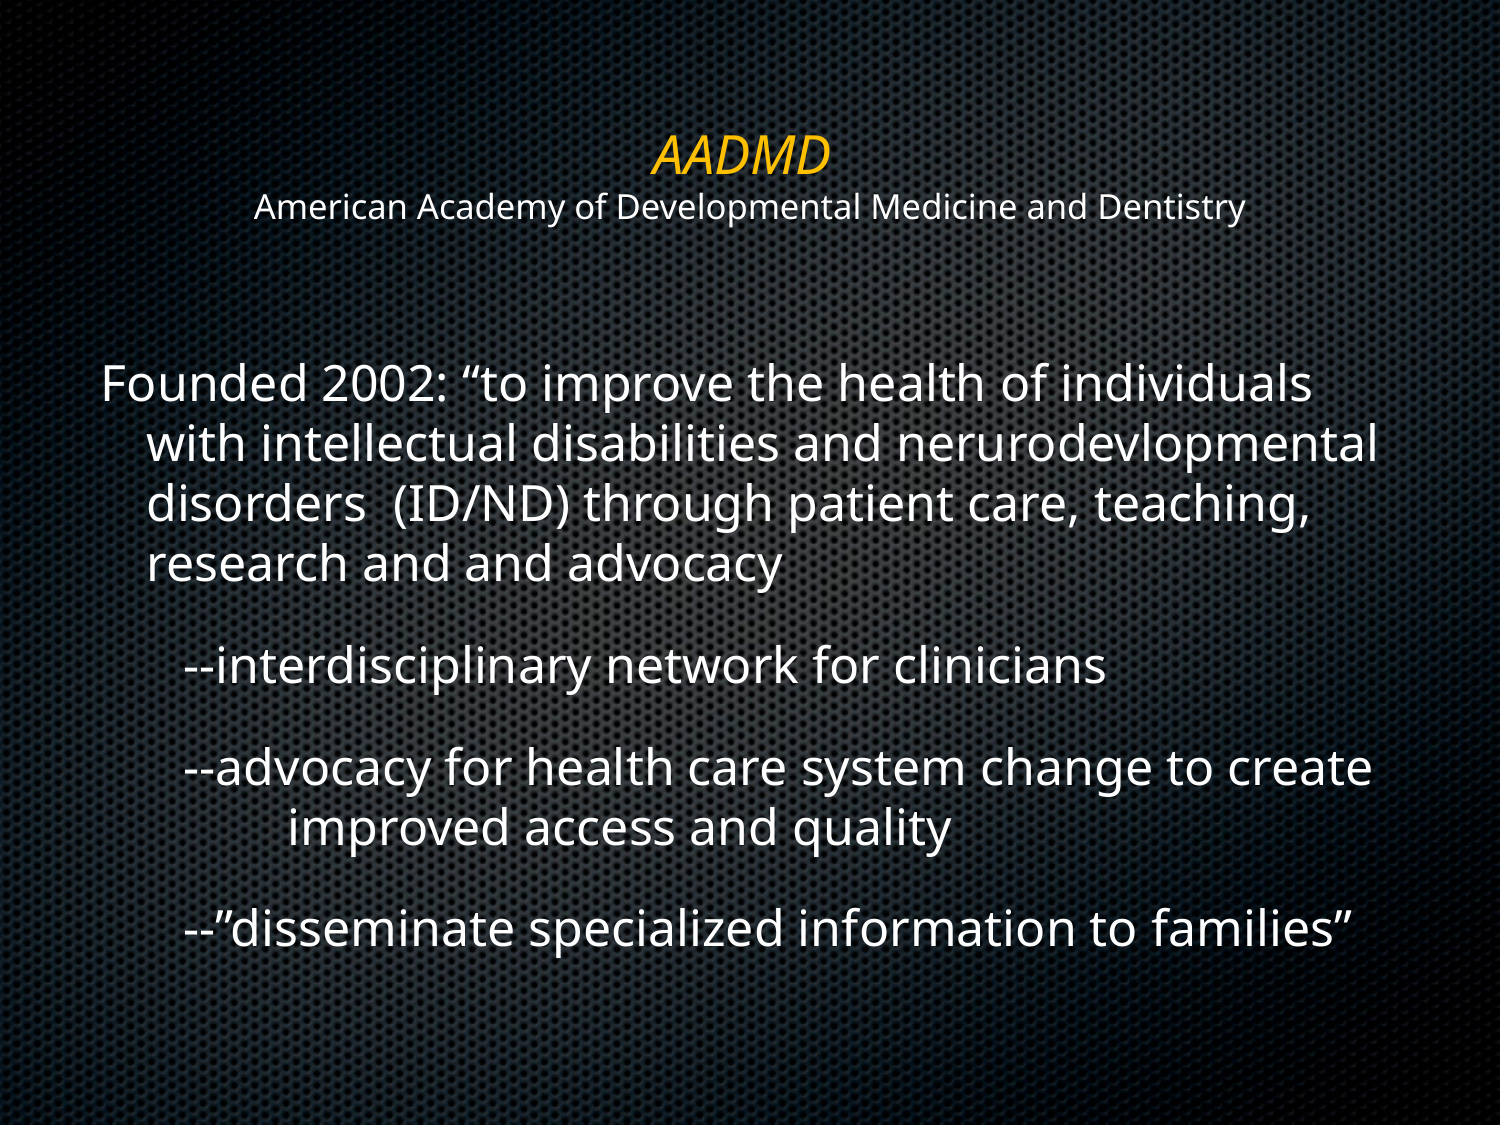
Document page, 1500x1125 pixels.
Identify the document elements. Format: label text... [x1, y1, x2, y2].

picture [0, 0, 1500, 1125]
list Founded 2002: “to improve the health of individuals with intellectual disabilities and nerurodevlopmental disorders (ID/ND) through patient care, teaching, research and and advocacy --interdisciplinary network for clinicians --advocacy for health care system change to create improved access and quality --”disseminate specialized information to families” [74, 344, 1426, 1043]
title AADMD American Academy of Developmental Medicine and Dentistry [127, 111, 1373, 300]
